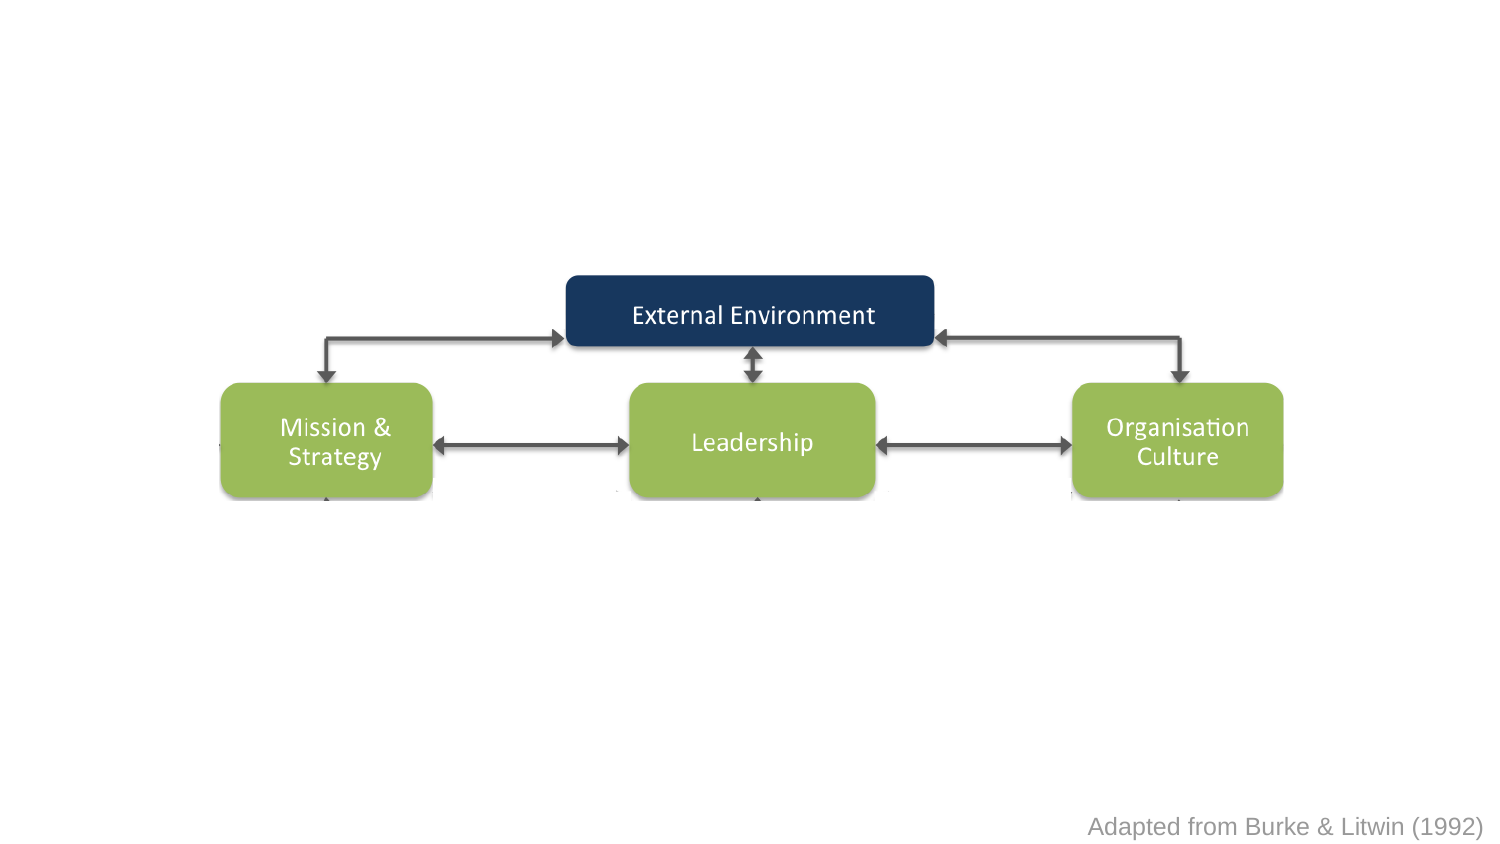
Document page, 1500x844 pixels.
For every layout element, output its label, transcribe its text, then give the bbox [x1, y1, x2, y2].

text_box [178, 272, 1322, 572]
text_box Adapted from Burke & Litwin (1992) [993, 795, 1500, 844]
